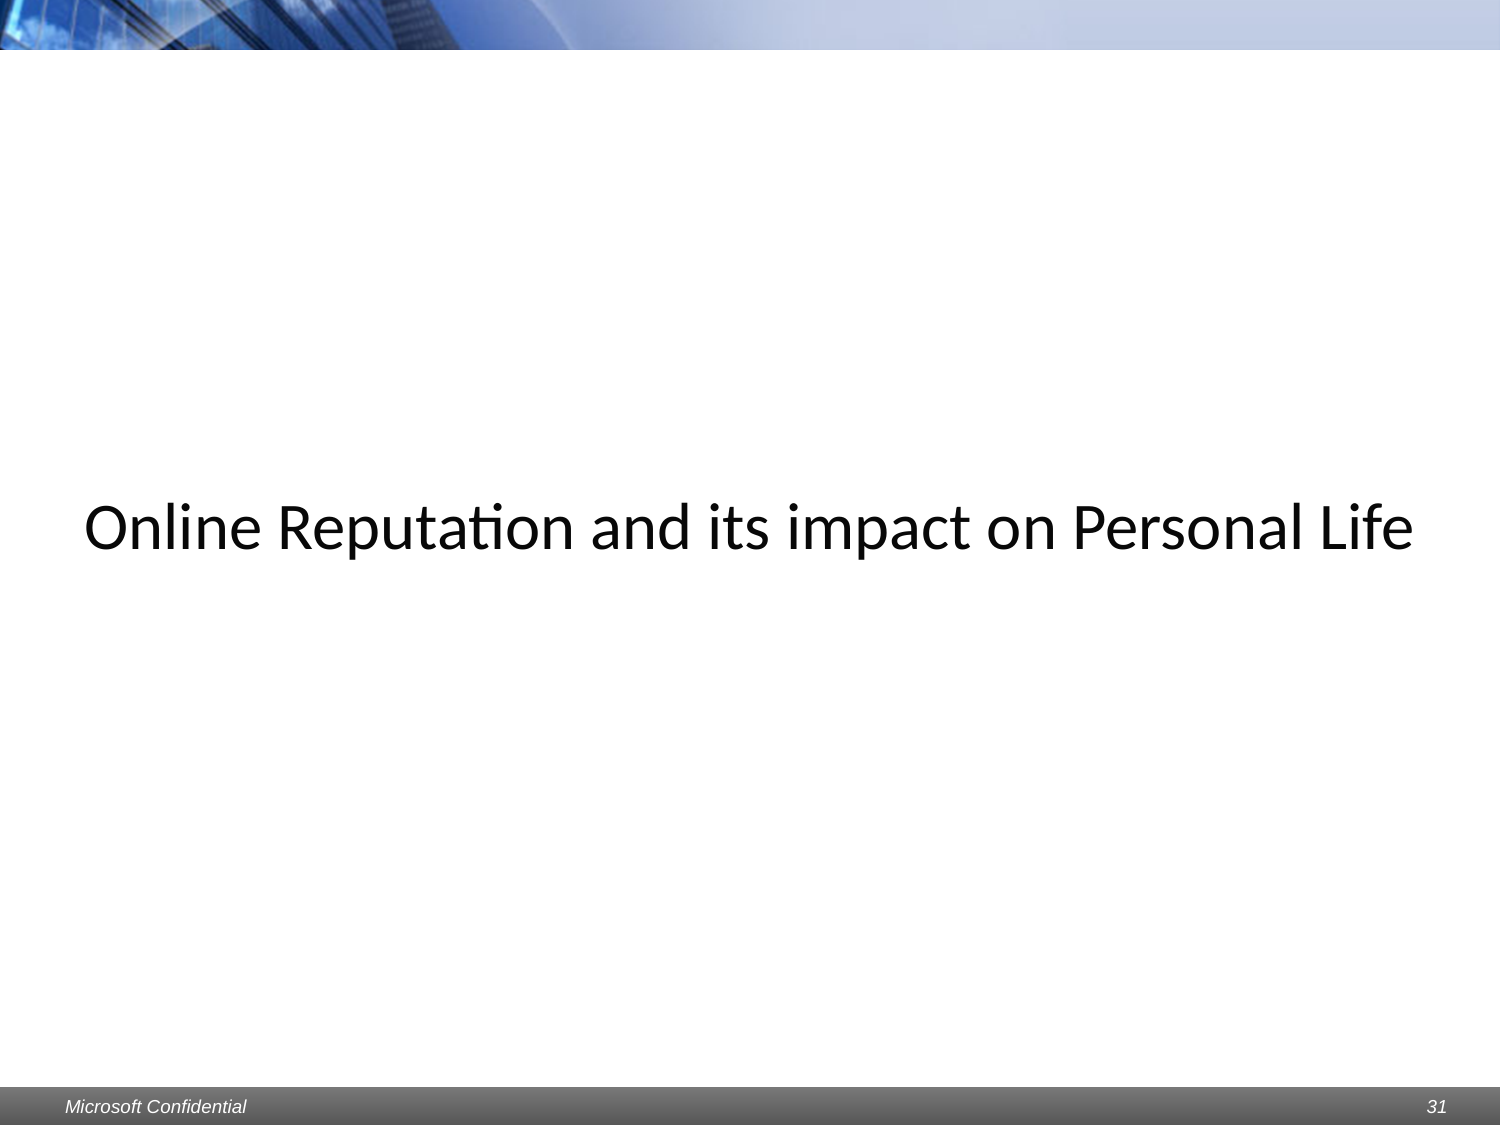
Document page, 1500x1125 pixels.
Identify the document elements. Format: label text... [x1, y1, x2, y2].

title Online Reputation and its impact on Personal Life [24, 491, 1475, 555]
picture [0, 0, 1500, 51]
